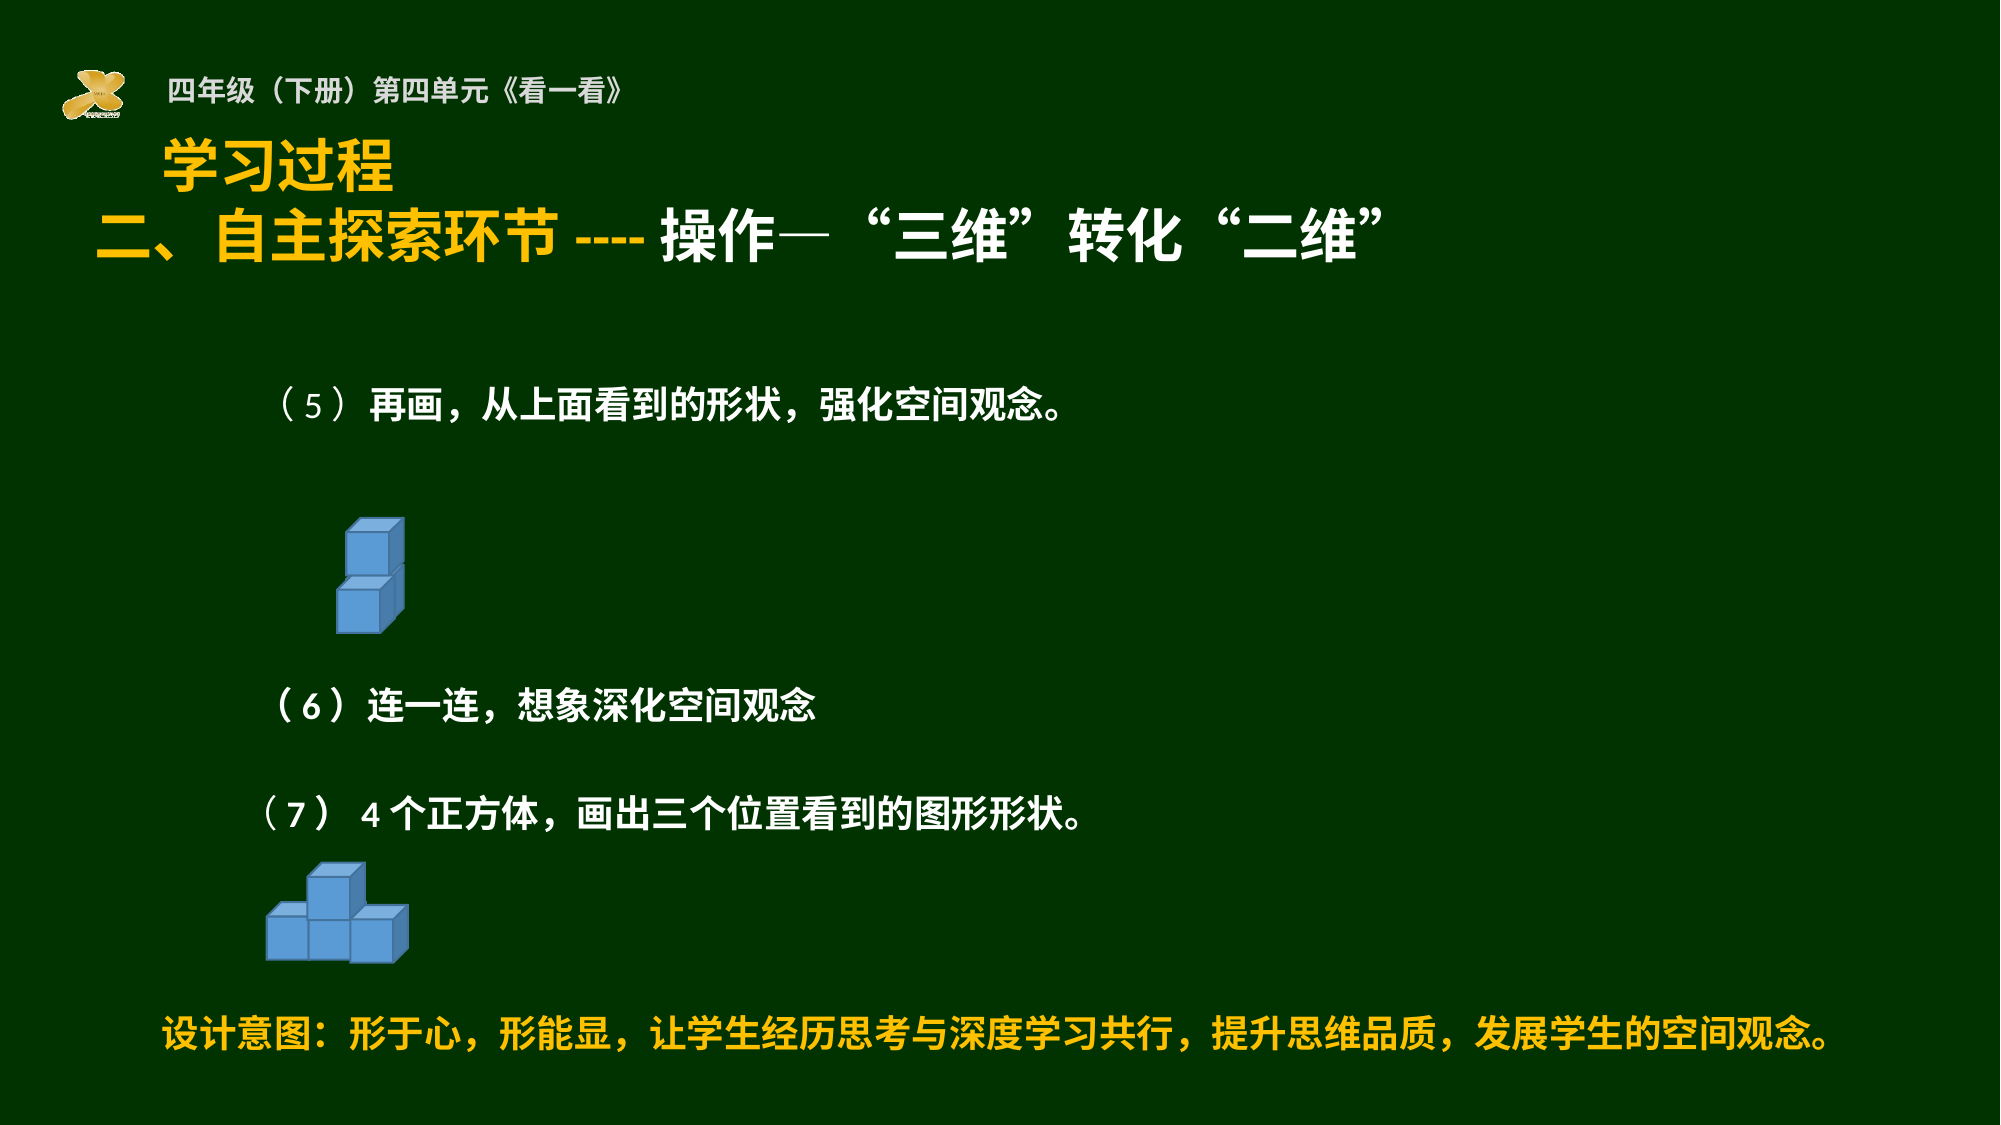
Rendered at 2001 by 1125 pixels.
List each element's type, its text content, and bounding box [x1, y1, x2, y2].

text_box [266, 862, 408, 963]
text_box （6）连一连，想象深化空间观念 [240, 674, 833, 734]
text_box 学习过程 二、自主探索环节----操作—“三维”转化“二维” [79, 121, 1432, 347]
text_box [337, 517, 404, 633]
text_box （7）4个正方体，画出三个位置看到的图形形状。 [225, 782, 1117, 842]
text_box （5）再画，从上面看到的形状，强化空间观念。 [242, 374, 1097, 434]
text_box 设计意图：形于心，形能显，让学生经历思考与深度学习共行，提升思维品质，发展学生的空间观念。 [147, 1003, 1865, 1108]
picture [56, 65, 133, 122]
text_box 四年级（下册）第四单元《看一看》 [153, 65, 685, 121]
